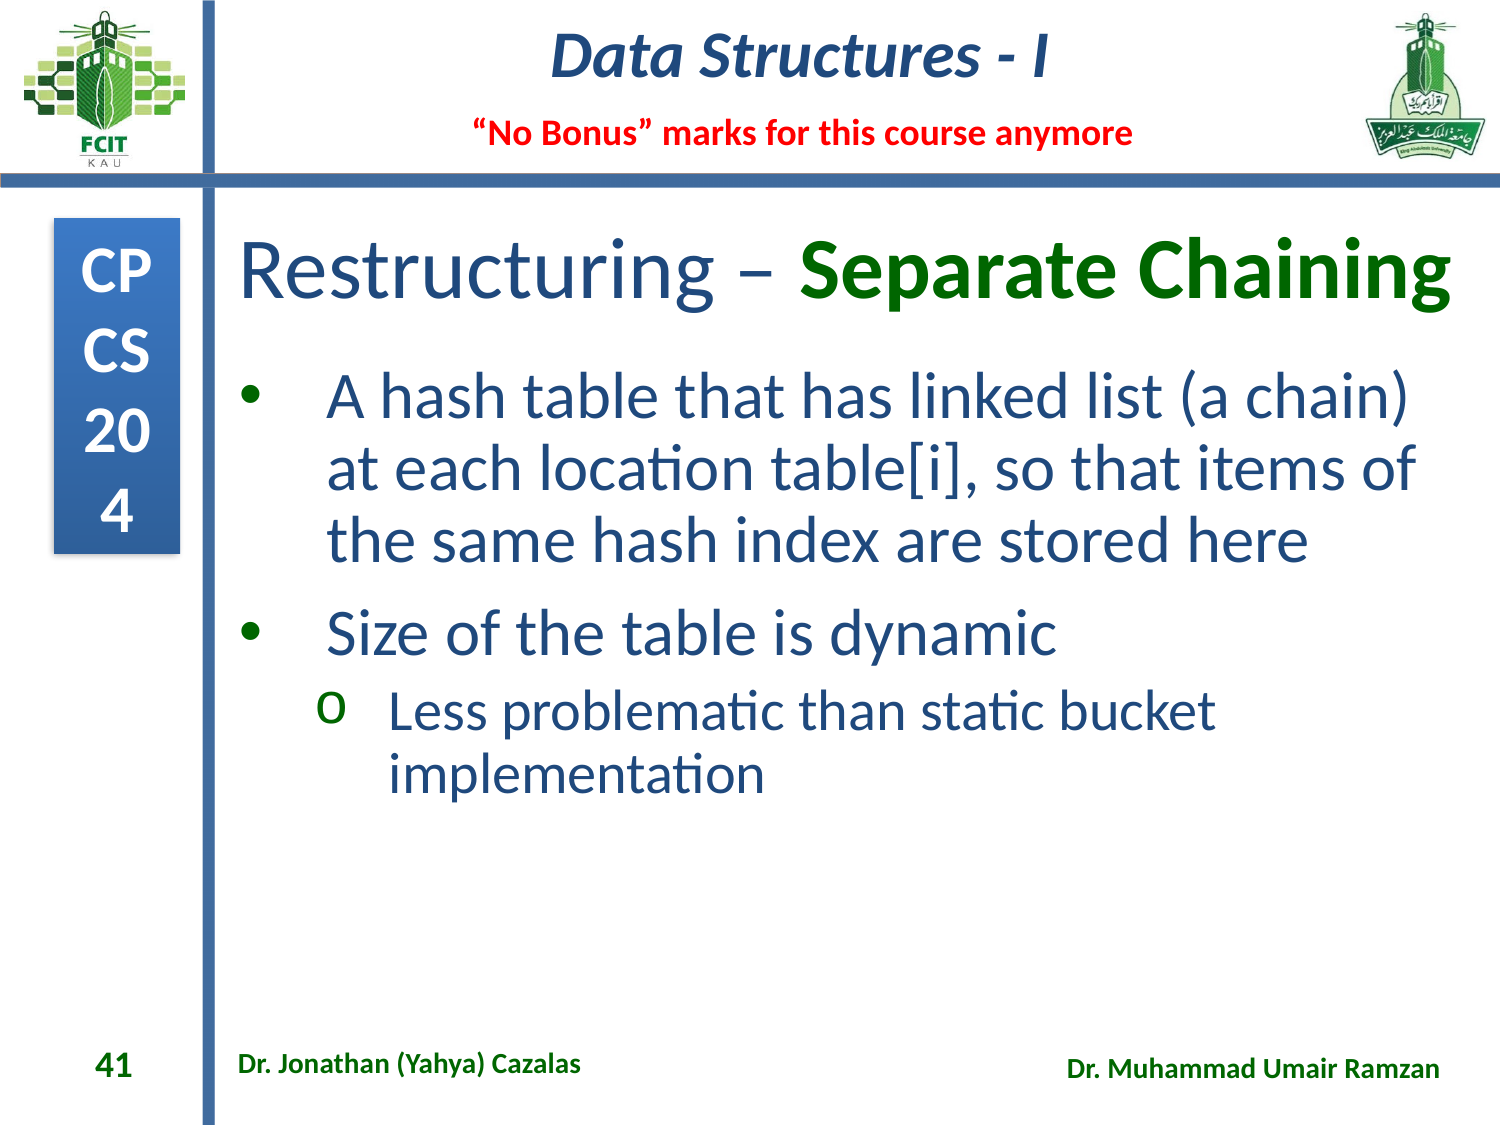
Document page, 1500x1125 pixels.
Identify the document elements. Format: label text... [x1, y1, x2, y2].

list A hash table that has linked list (a chain) at each location table[i], so that items of the same hash index are stored here Size of the table is dynamic Less problematic than static bucket implementation [223, 353, 1484, 1014]
slide_number 41 [35, 1032, 193, 1092]
picture [24, 6, 185, 167]
picture [1361, 11, 1487, 162]
title Restructuring – Separate Chaining [223, 204, 1484, 337]
